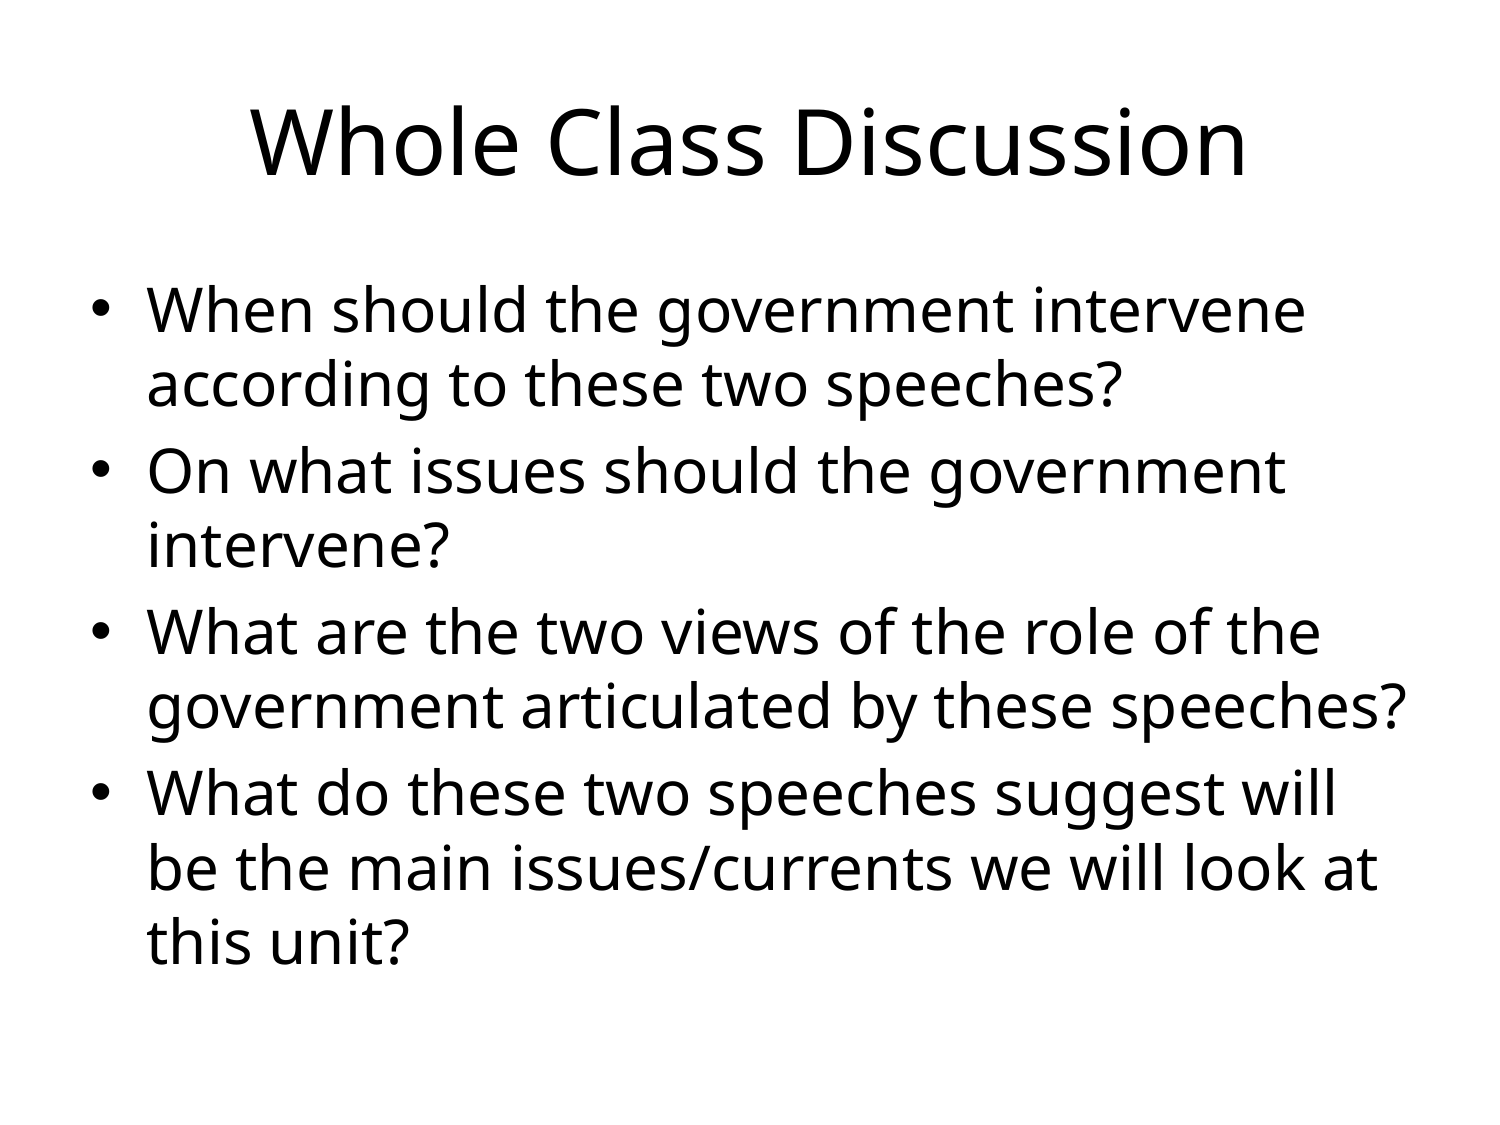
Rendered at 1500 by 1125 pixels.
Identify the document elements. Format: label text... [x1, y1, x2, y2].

list When should the government intervene according to these two speeches? On what issues should the government intervene? What are the two views of the role of the government articulated by these speeches? What do these two speeches suggest will be the main issues/currents we will look at this unit? [75, 262, 1425, 1005]
title Whole Class Discussion [75, 45, 1425, 233]
